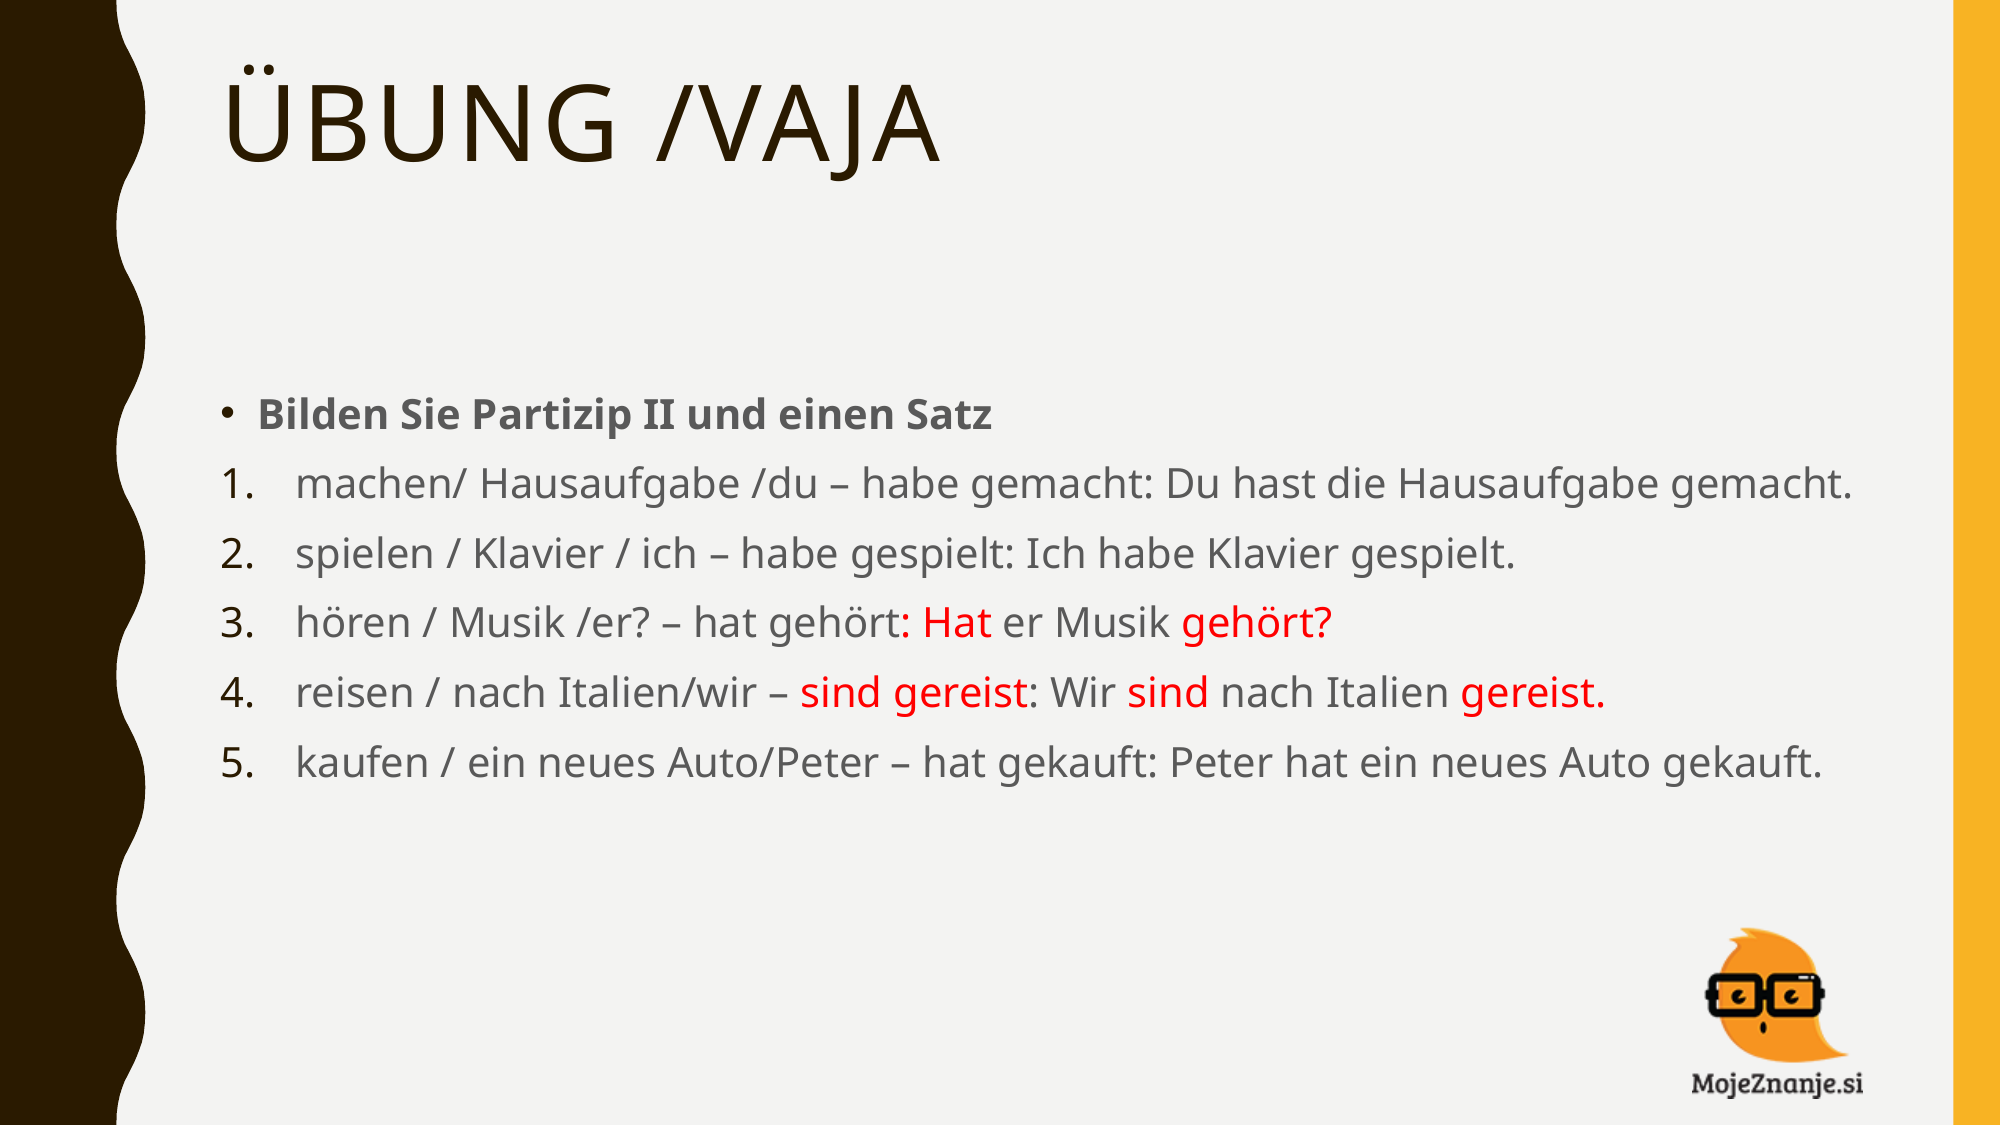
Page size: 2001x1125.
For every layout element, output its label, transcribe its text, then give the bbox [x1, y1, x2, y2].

list Bilden Sie Partizip II und einen Satz machen/ Hausaufgabe /du – habe gemacht: Du hast die Hausaufgabe gemacht. spielen / Klavier / ich – habe gespielt: Ich habe Klavier gespielt. hören / Musik /er? – hat gehört: Hat er Musik gehört? reisen / nach Italien/wir – sind gereist: Wir sind nach Italien gereist. kaufen / ein neues Auto/Peter – hat gekauft: Peter hat ein neues Auto gekauft. [205, 375, 1875, 965]
picture [1692, 965, 1863, 1099]
title übung /vaja [205, 62, 1875, 308]
